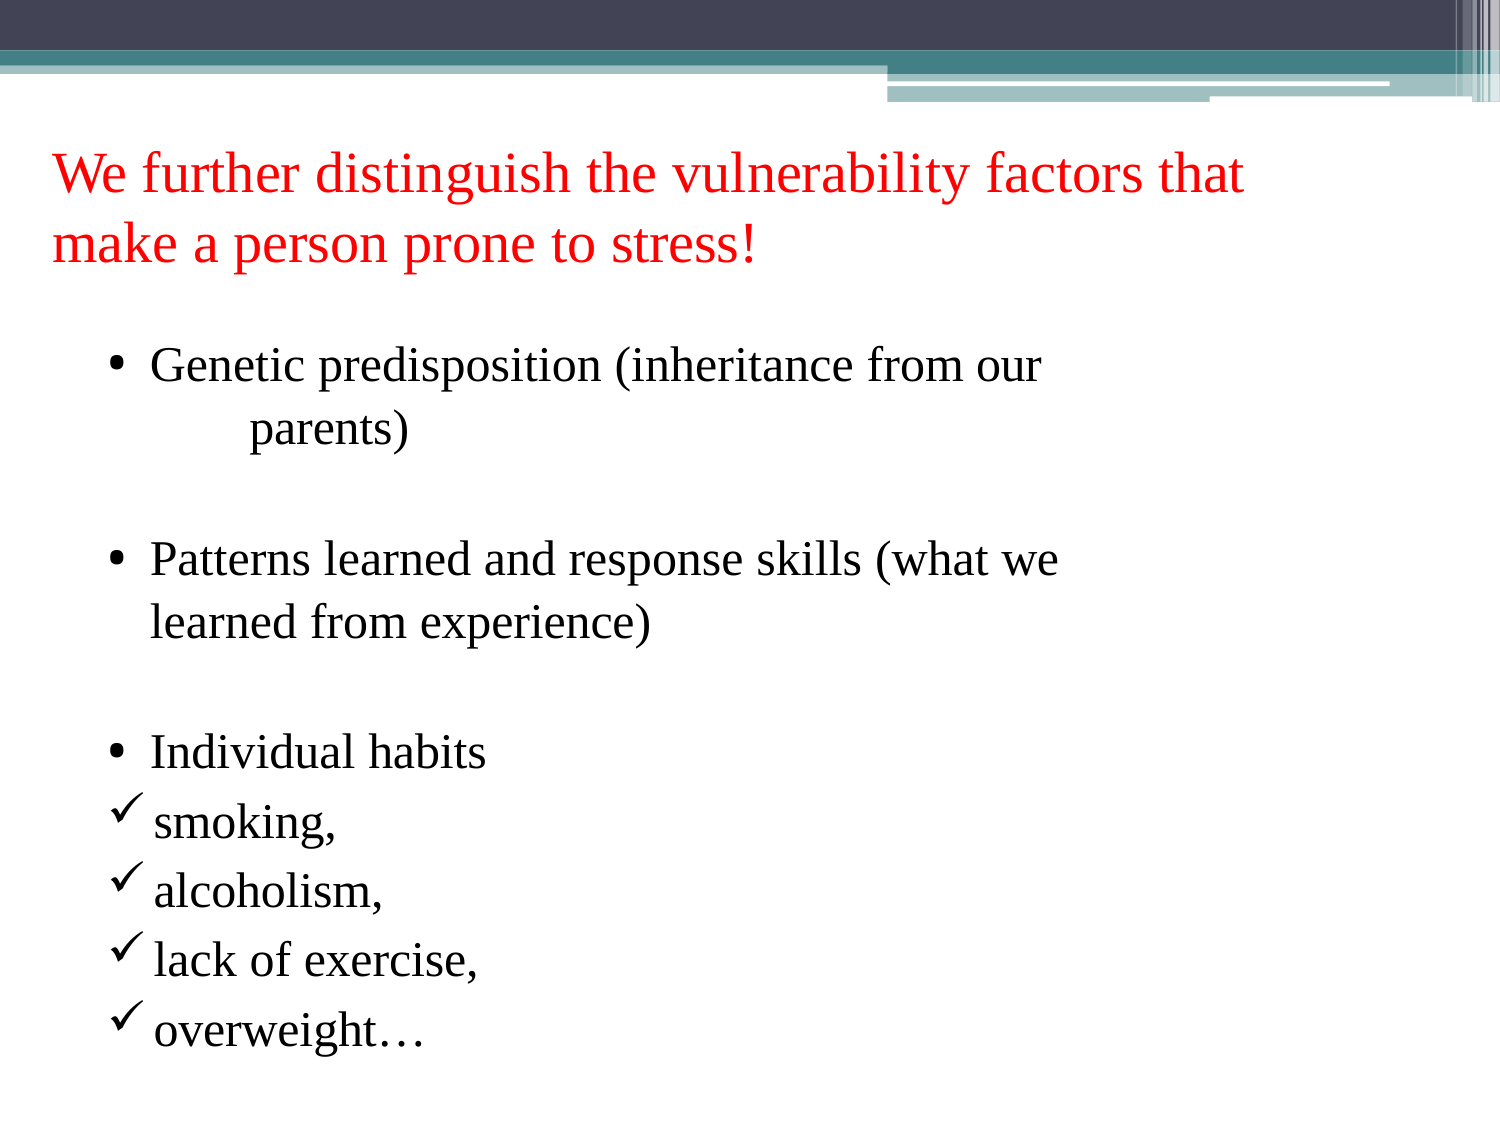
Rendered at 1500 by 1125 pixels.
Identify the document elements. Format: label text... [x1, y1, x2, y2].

text_box We further distinguish the vulnerability factors that make a person prone to stress! Genetic predisposition (inheritance from our parents) Patterns learned and response skills (what we learned from experience) Individual habits smoking, alcoholism, lack of exercise, overweight… [50, 132, 1247, 1057]
